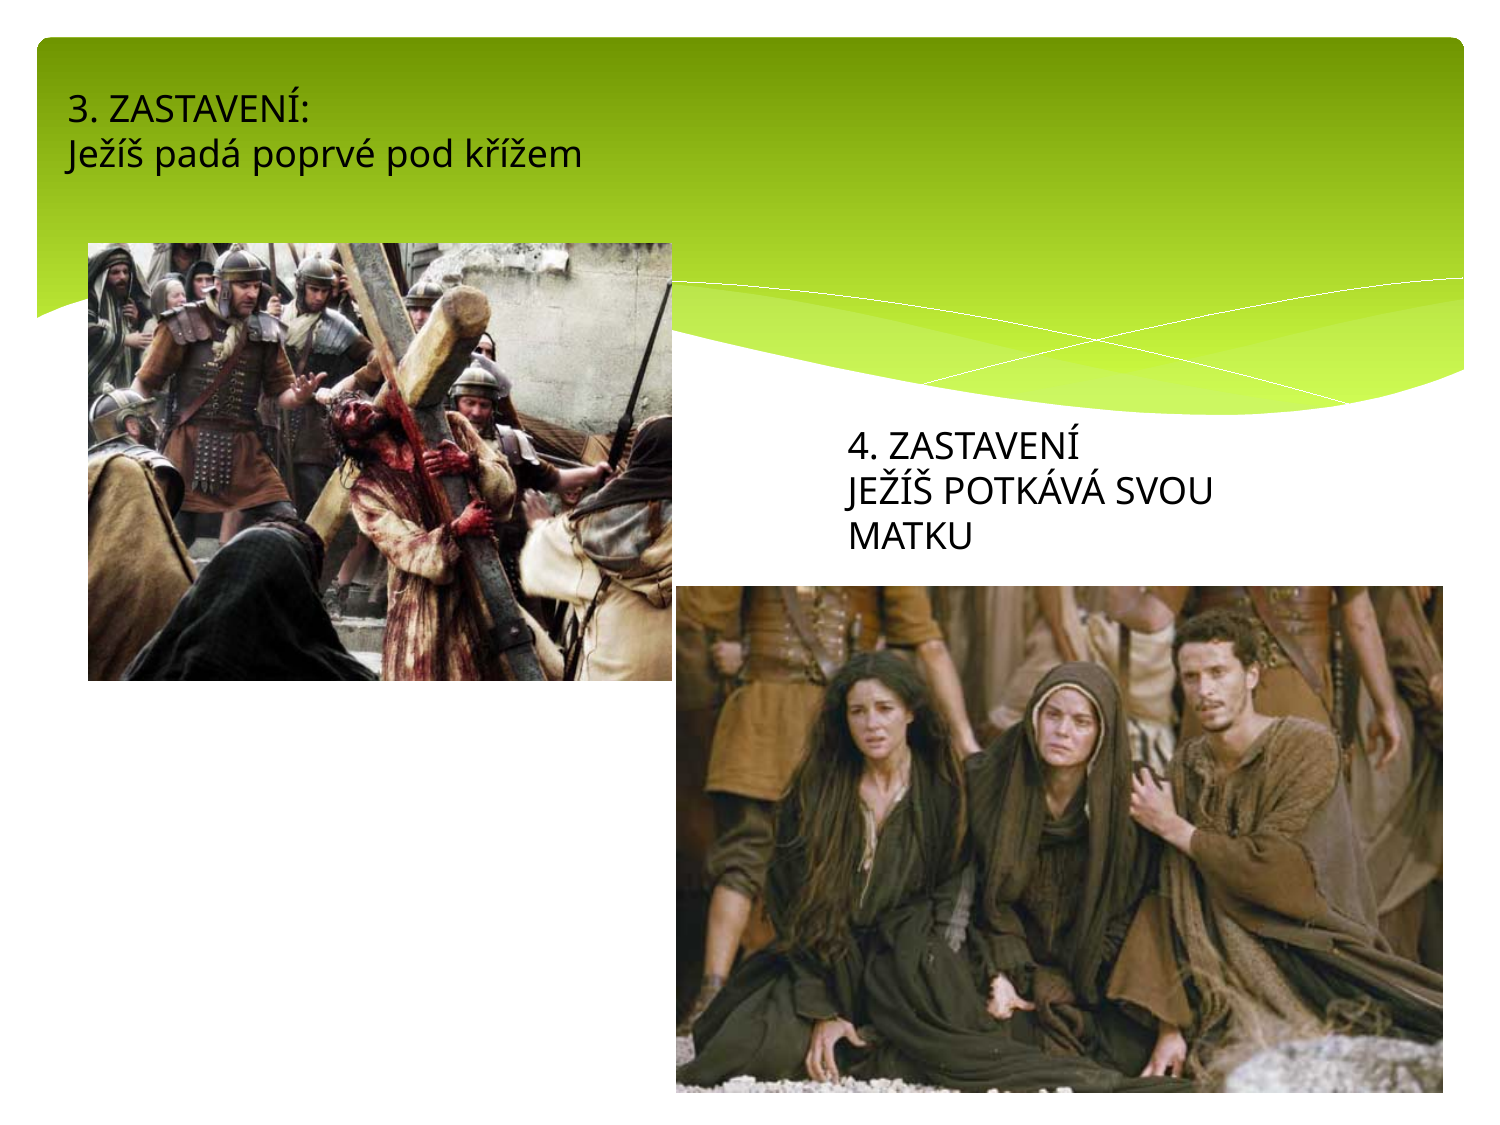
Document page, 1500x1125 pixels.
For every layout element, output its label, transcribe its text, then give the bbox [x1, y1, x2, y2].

text_box 4. ZASTAVENÍ JEŽÍŠ POTKÁVÁ SVOU MATKU [832, 414, 1365, 565]
picture [676, 585, 1443, 1093]
text_box 3. ZASTAVENÍ: Ježíš padá poprvé pod křížem [53, 78, 880, 183]
picture [88, 243, 672, 682]
